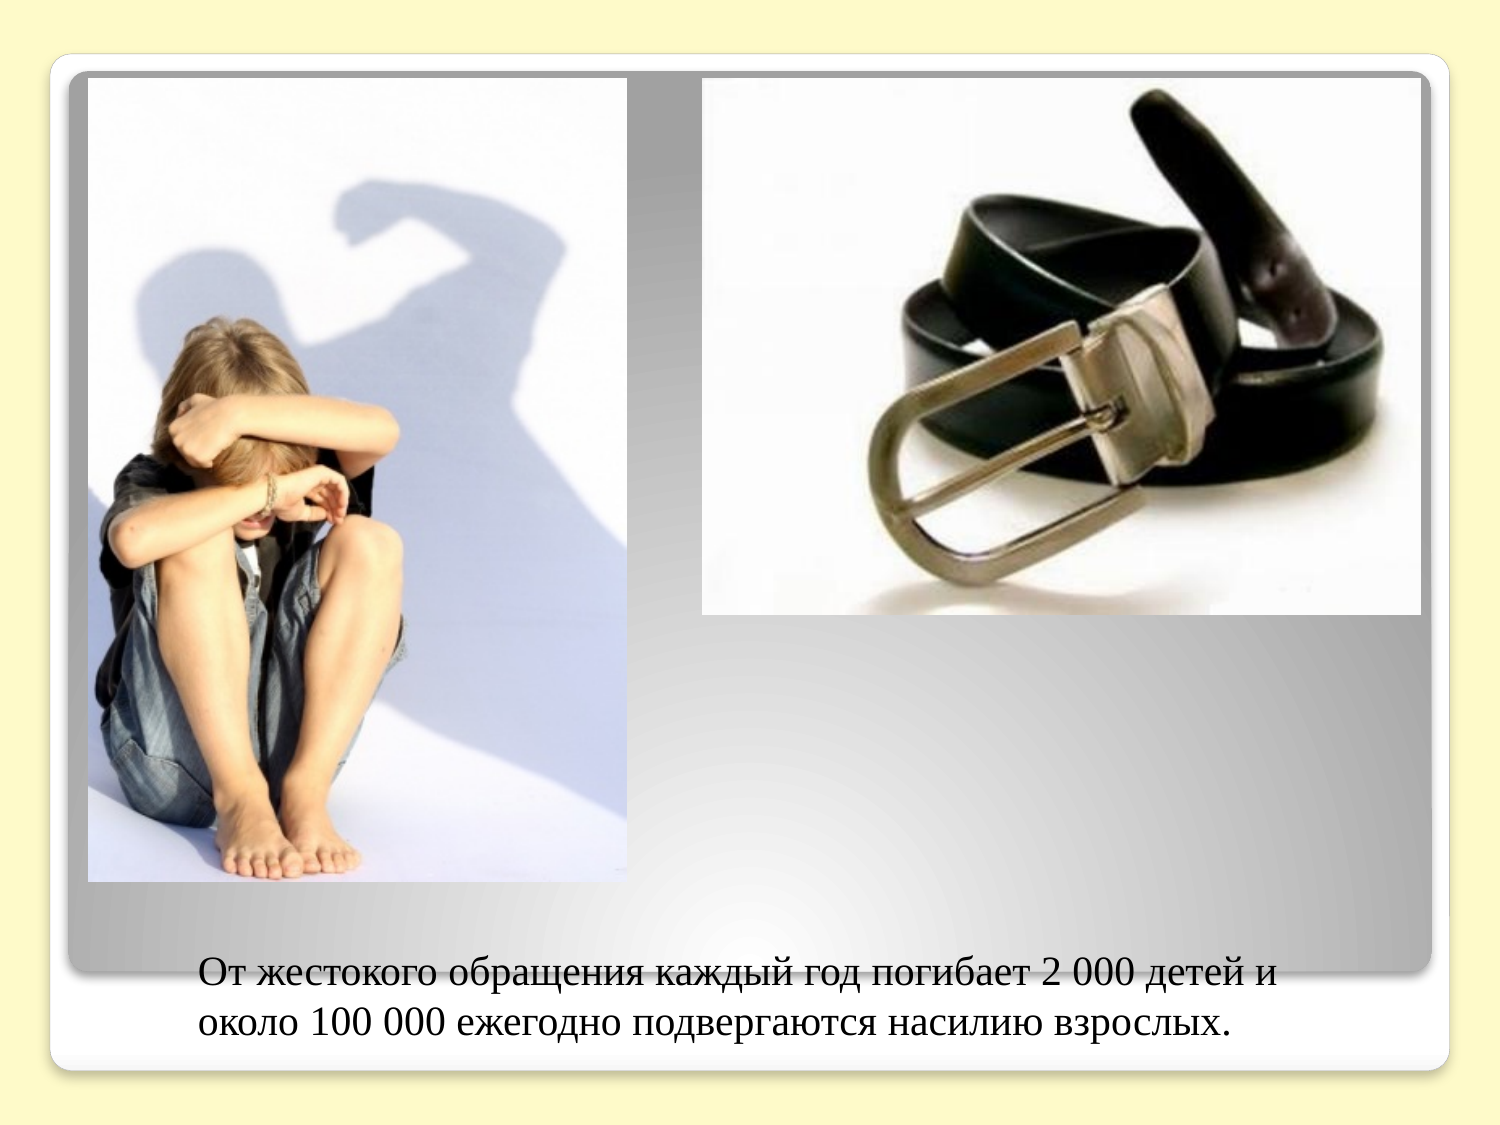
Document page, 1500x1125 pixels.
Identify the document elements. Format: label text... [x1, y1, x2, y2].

picture [702, 77, 1421, 615]
picture [88, 77, 627, 882]
text_box От жестокого обращения каждый год погибает 2 000 детей и около 100 000 ежегодно подвергаются насилию взрослых. [183, 940, 1365, 1047]
